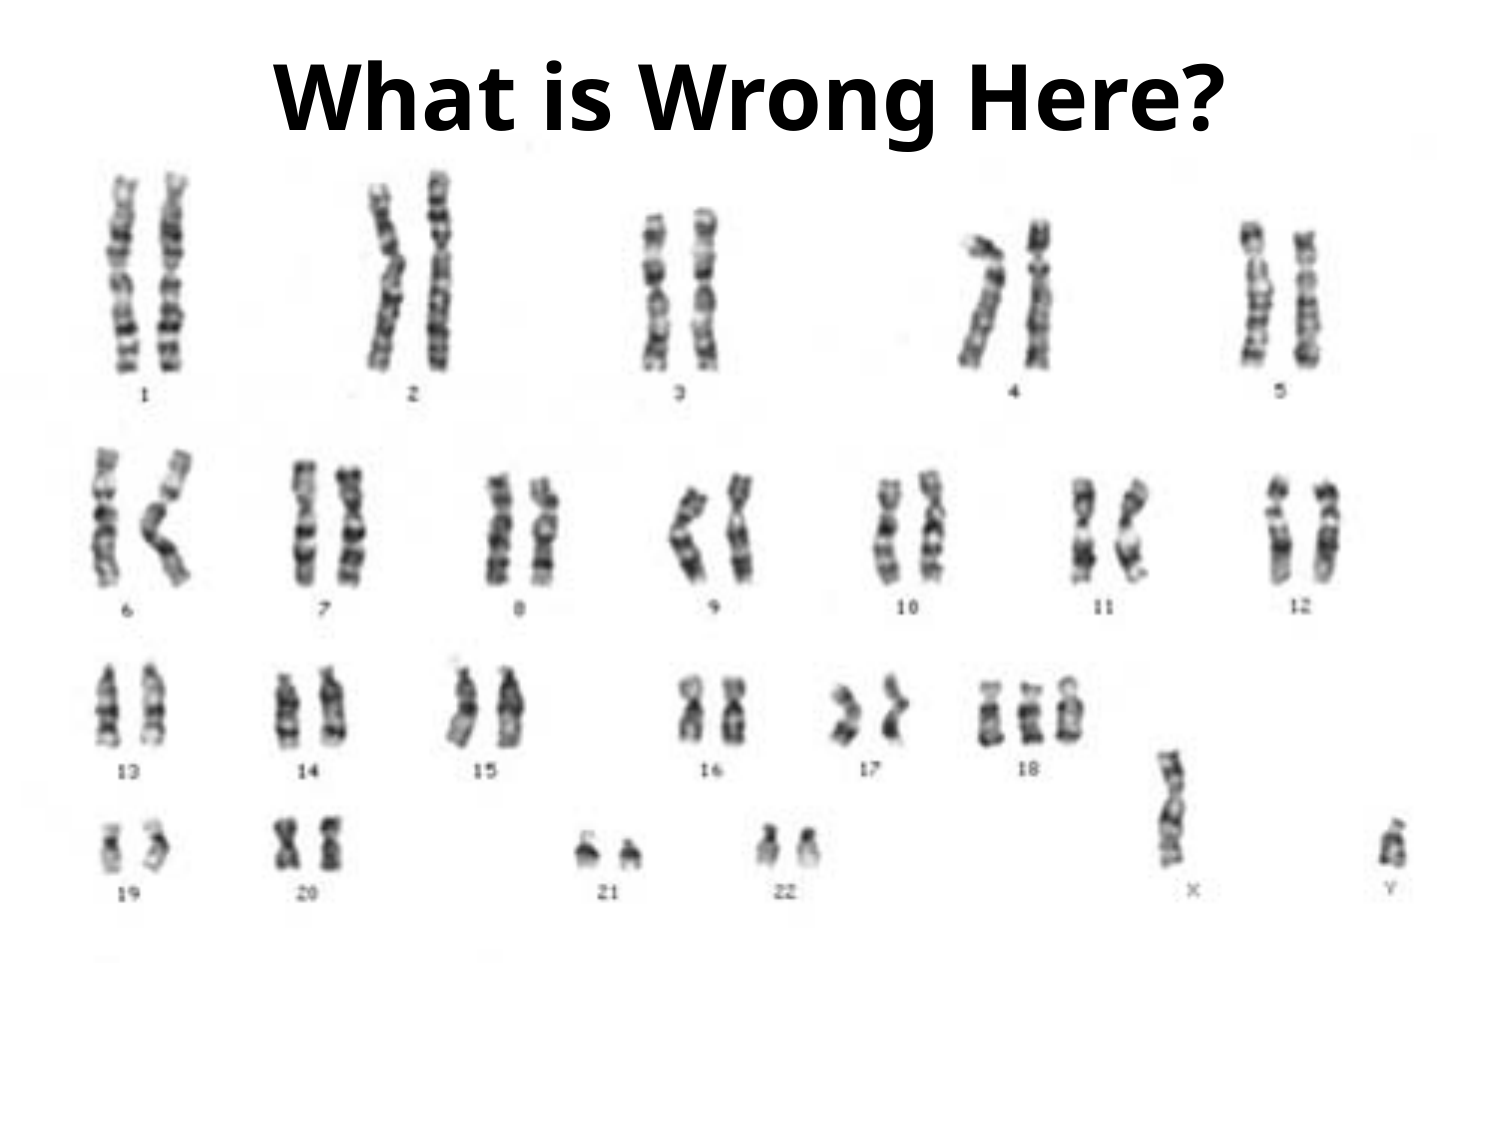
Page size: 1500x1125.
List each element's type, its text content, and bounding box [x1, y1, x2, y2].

title What is Wrong Here? [74, 0, 1426, 110]
picture [0, 112, 1437, 963]
